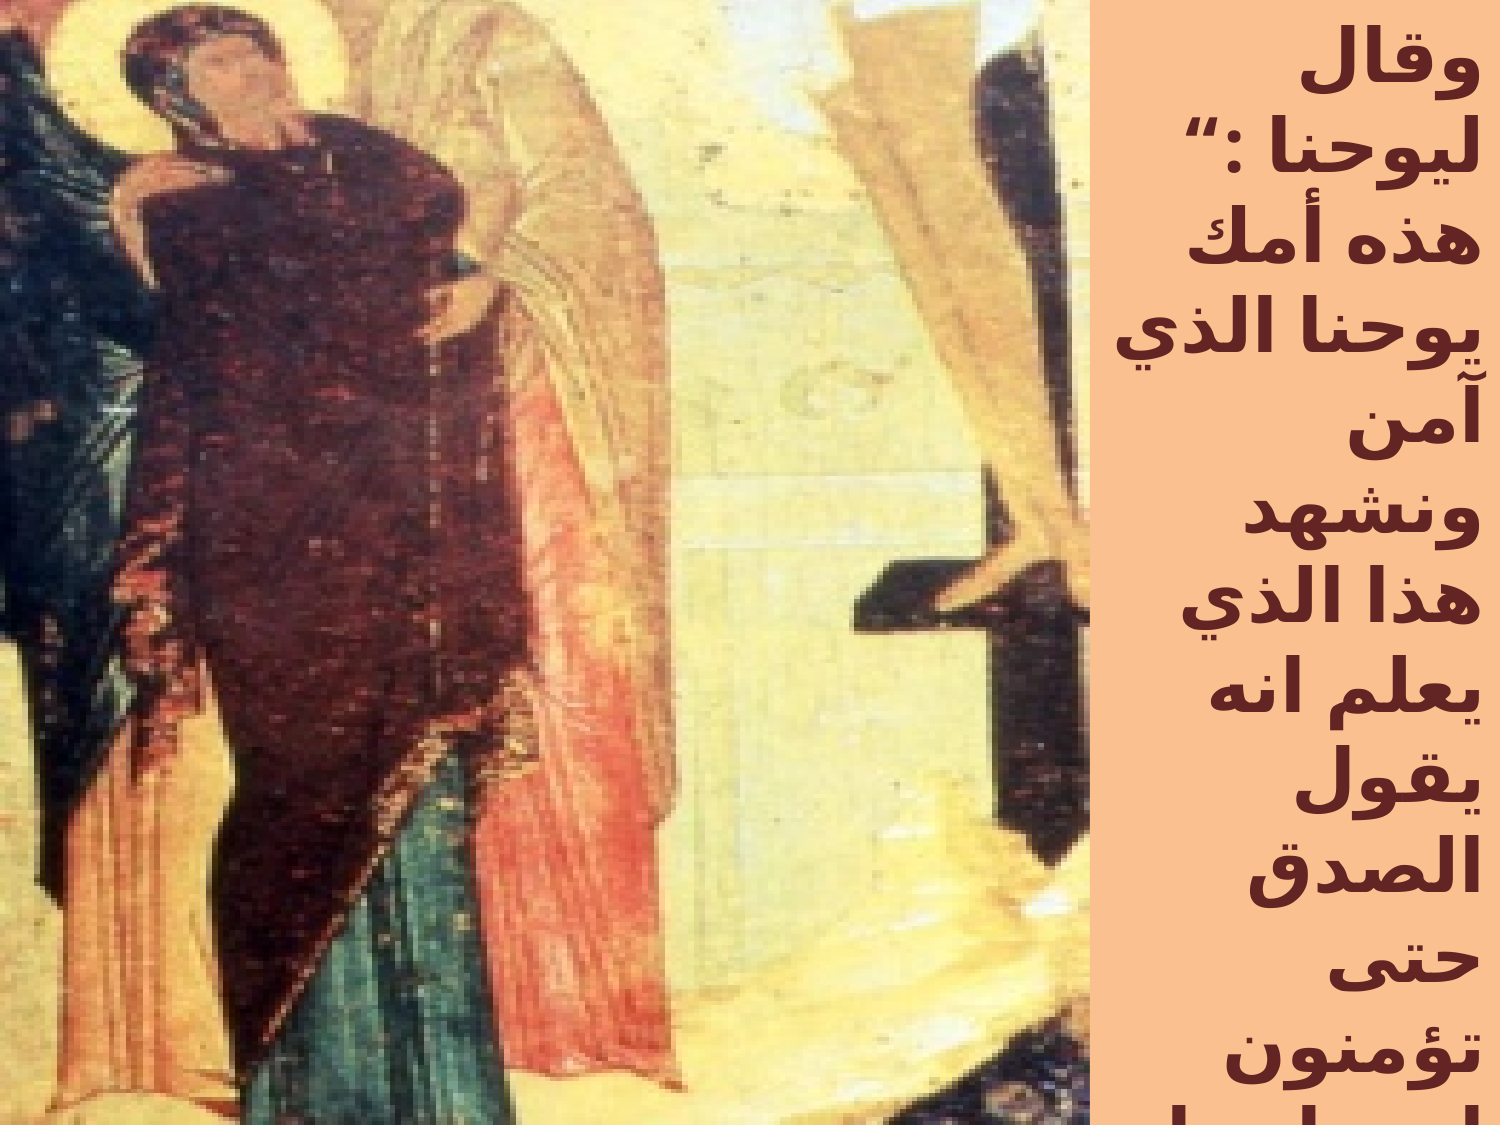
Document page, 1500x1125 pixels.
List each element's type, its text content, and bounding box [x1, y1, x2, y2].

text_box وقال ليوحنا :“ هذه أمك يوحنا الذي آمن ونشهد هذا الذي يعلم انه يقول الصدق حتى تؤمنون انتم ايضا هذا الذي ينيره الروح الذي يقوده الى الحقيقة الكاملة [1092, 0, 1500, 1125]
picture [0, 0, 1091, 1125]
